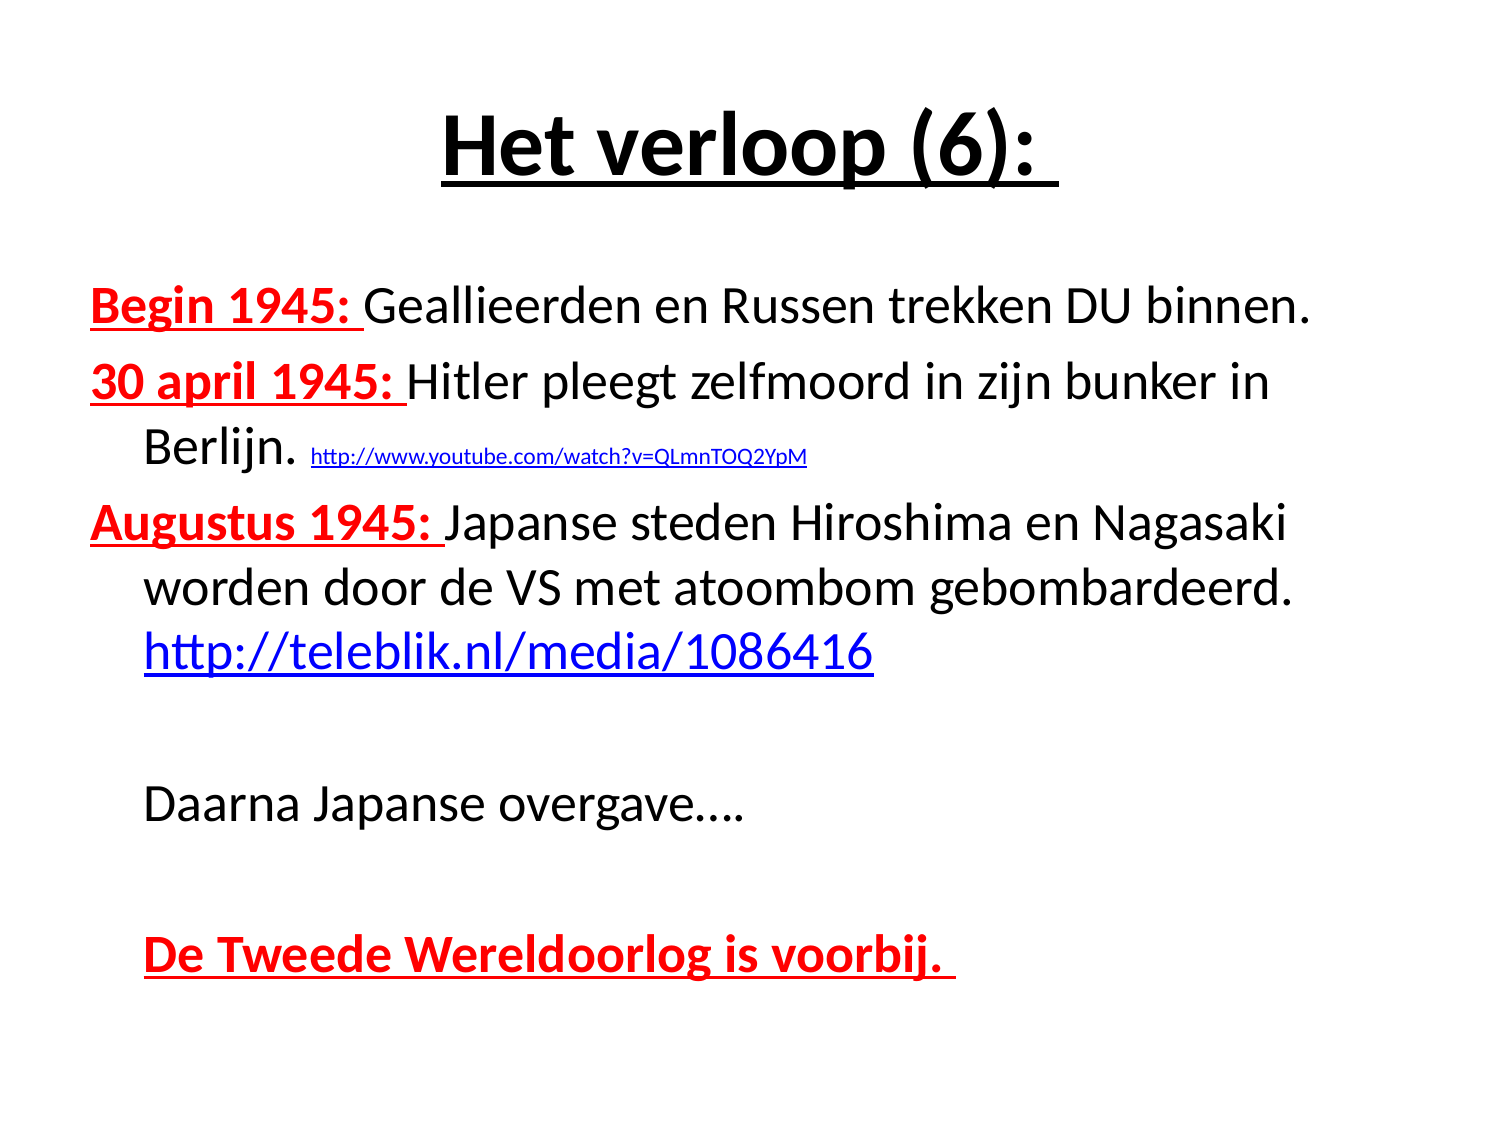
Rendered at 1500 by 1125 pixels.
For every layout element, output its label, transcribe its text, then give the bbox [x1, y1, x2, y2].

list Begin 1945: Geallieerden en Russen trekken DU binnen. 30 april 1945: Hitler pleegt zelfmoord in zijn bunker in Berlijn. http://www.youtube.com/watch?v=QLmnTOQ2YpM Augustus 1945: Japanse steden Hiroshima en Nagasaki worden door de VS met atoombom gebombardeerd. http://teleblik.nl/media/1086416 Daarna Japanse overgave…. De Tweede Wereldoorlog is voorbij. [75, 262, 1425, 1005]
title Het verloop (6): [75, 45, 1425, 233]
